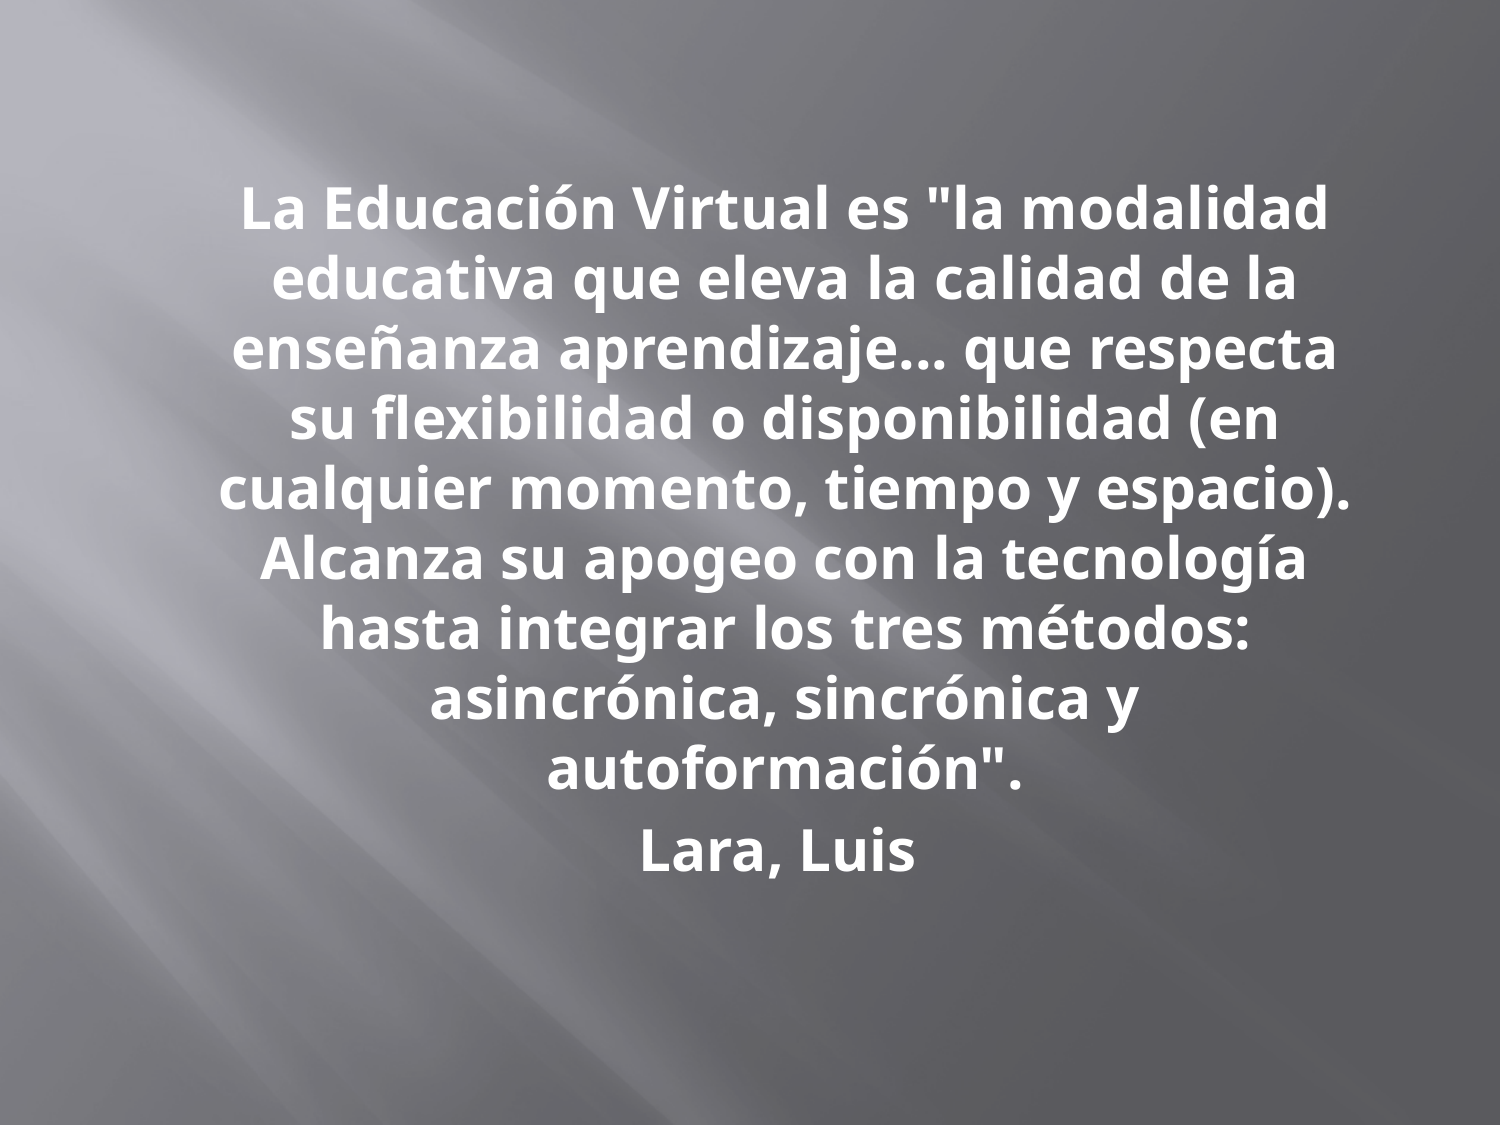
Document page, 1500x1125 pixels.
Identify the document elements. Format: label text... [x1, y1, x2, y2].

subtitle La Educación Virtual es "la modalidad educativa que eleva la calidad de la enseñanza aprendizaje... que respecta su flexibilidad o disponibilidad (en cualquier momento, tiempo y espacio). Alcanza su apogeo con la tecnología hasta integrar los tres métodos: asincrónica, sincrónica y autoformación". Lara, Luis [199, 164, 1372, 938]
